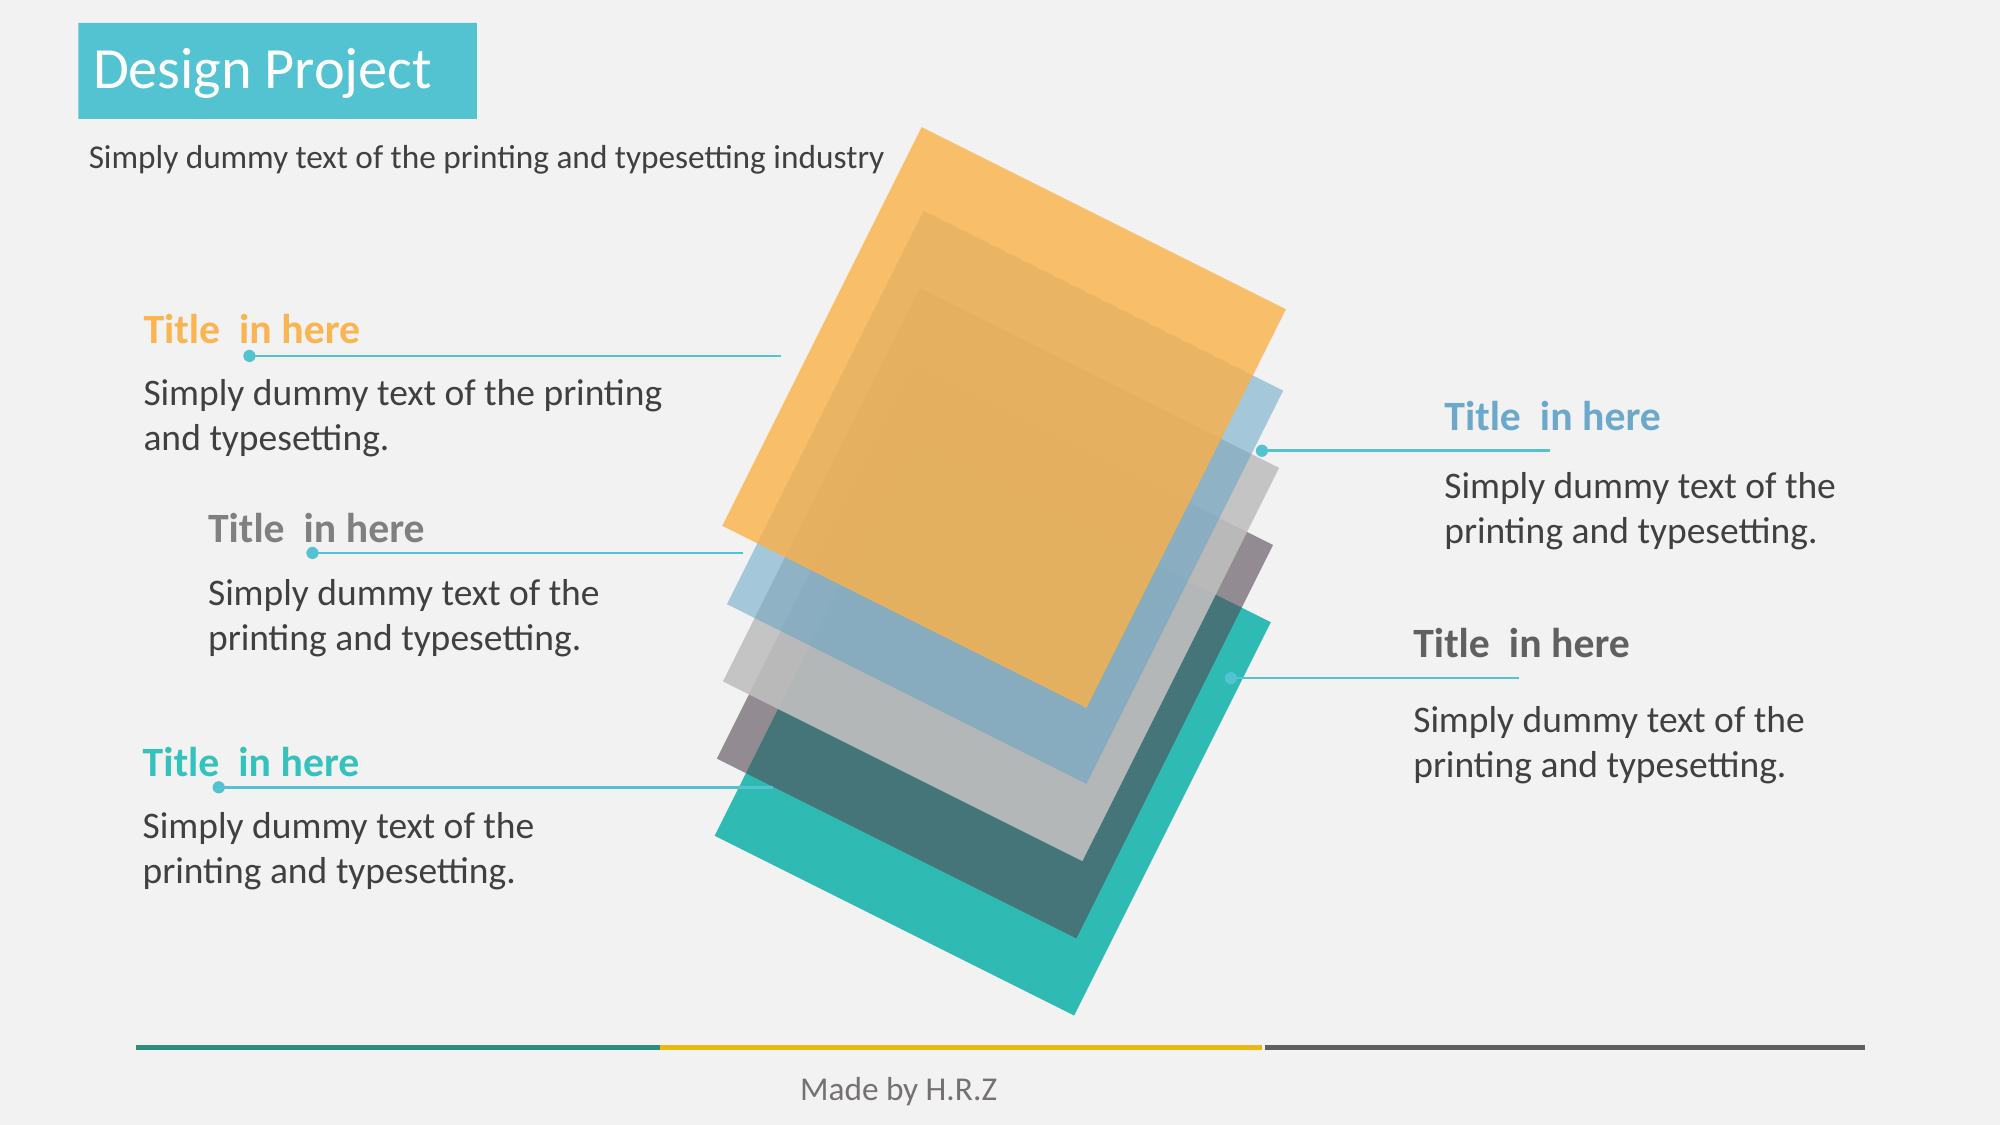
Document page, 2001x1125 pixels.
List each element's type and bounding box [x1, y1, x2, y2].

text_box [127, 727, 579, 941]
text_box [772, 213, 1227, 930]
text_box [136, 1047, 1865, 1116]
text_box [73, 22, 1430, 184]
text_box [193, 493, 644, 707]
text_box [1261, 381, 1925, 601]
text_box [128, 293, 730, 507]
text_box [1230, 608, 1894, 834]
